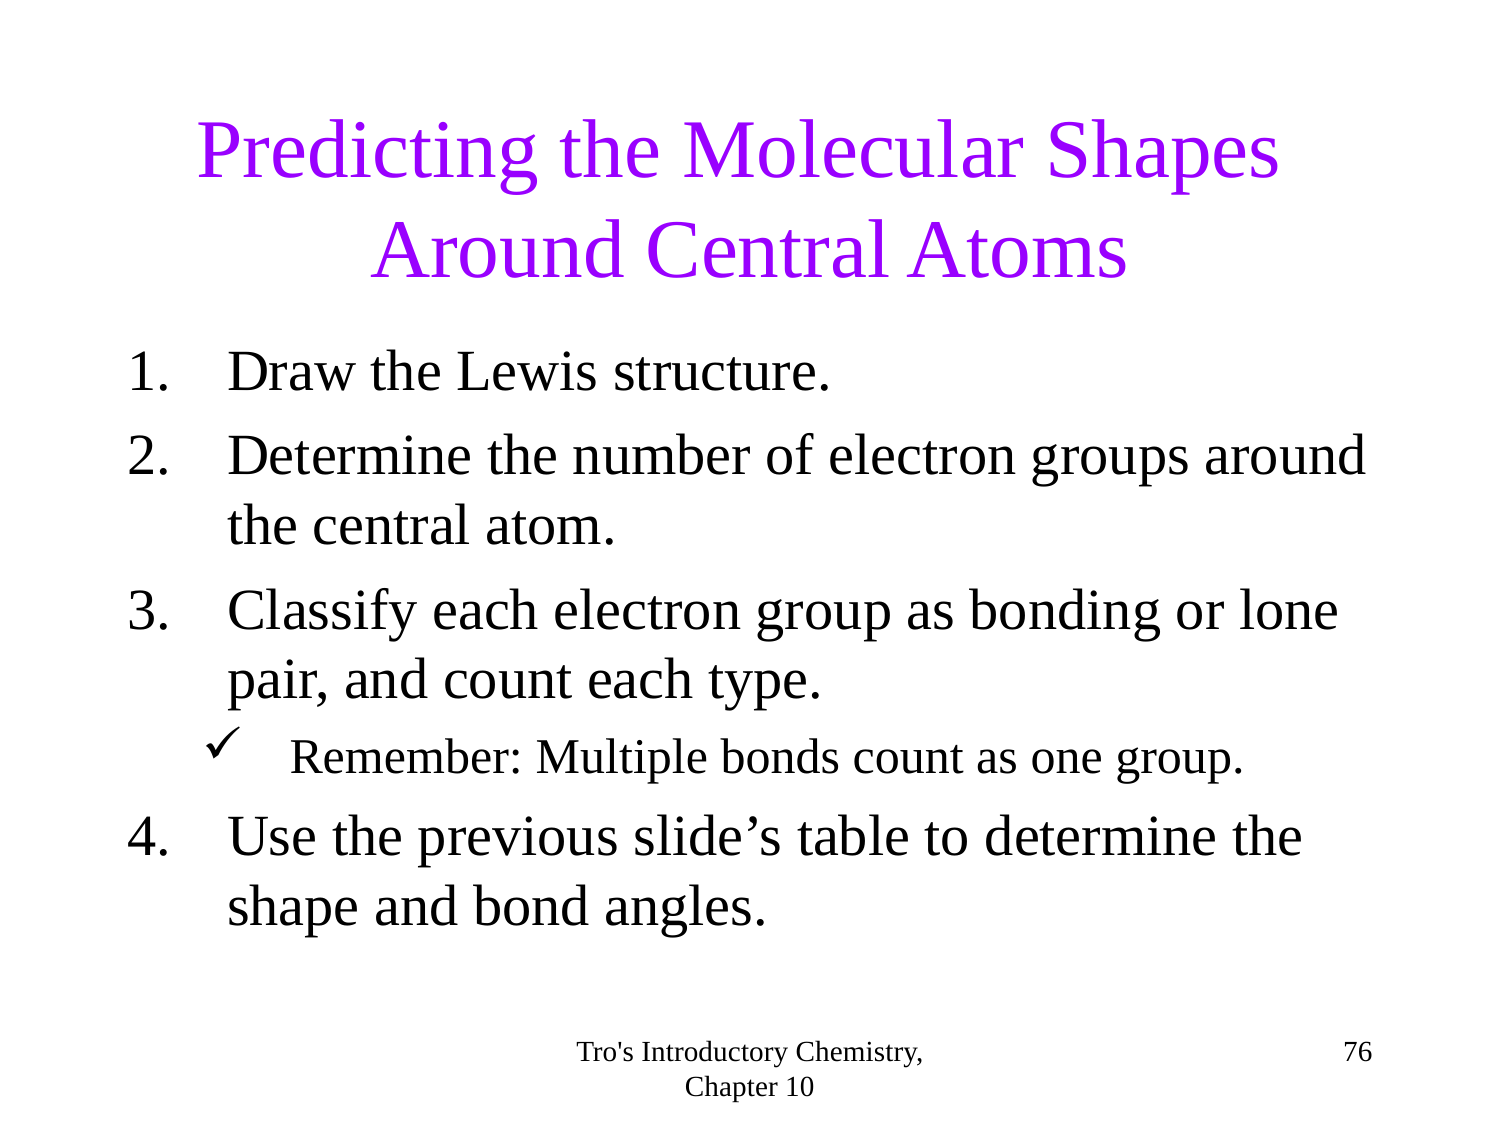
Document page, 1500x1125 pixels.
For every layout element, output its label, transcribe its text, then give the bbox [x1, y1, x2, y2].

text_box Predicting the Molecular Shapes Around Central Atoms [112, 99, 1388, 288]
text_box <number> [1074, 1024, 1388, 1100]
text_box 1. Draw the Lewis structure. 2. Determine the number of electron groups around the central atom. 3. Classify each electron group as bonding or lone pair, and count each type. Remember: Multiple bonds count as one group. 4. Use the previous slide’s table to determine the shape and bond angles. [112, 324, 1388, 1000]
text_box Tro's Introductory Chemistry, Chapter 10 [549, 1024, 950, 1100]
